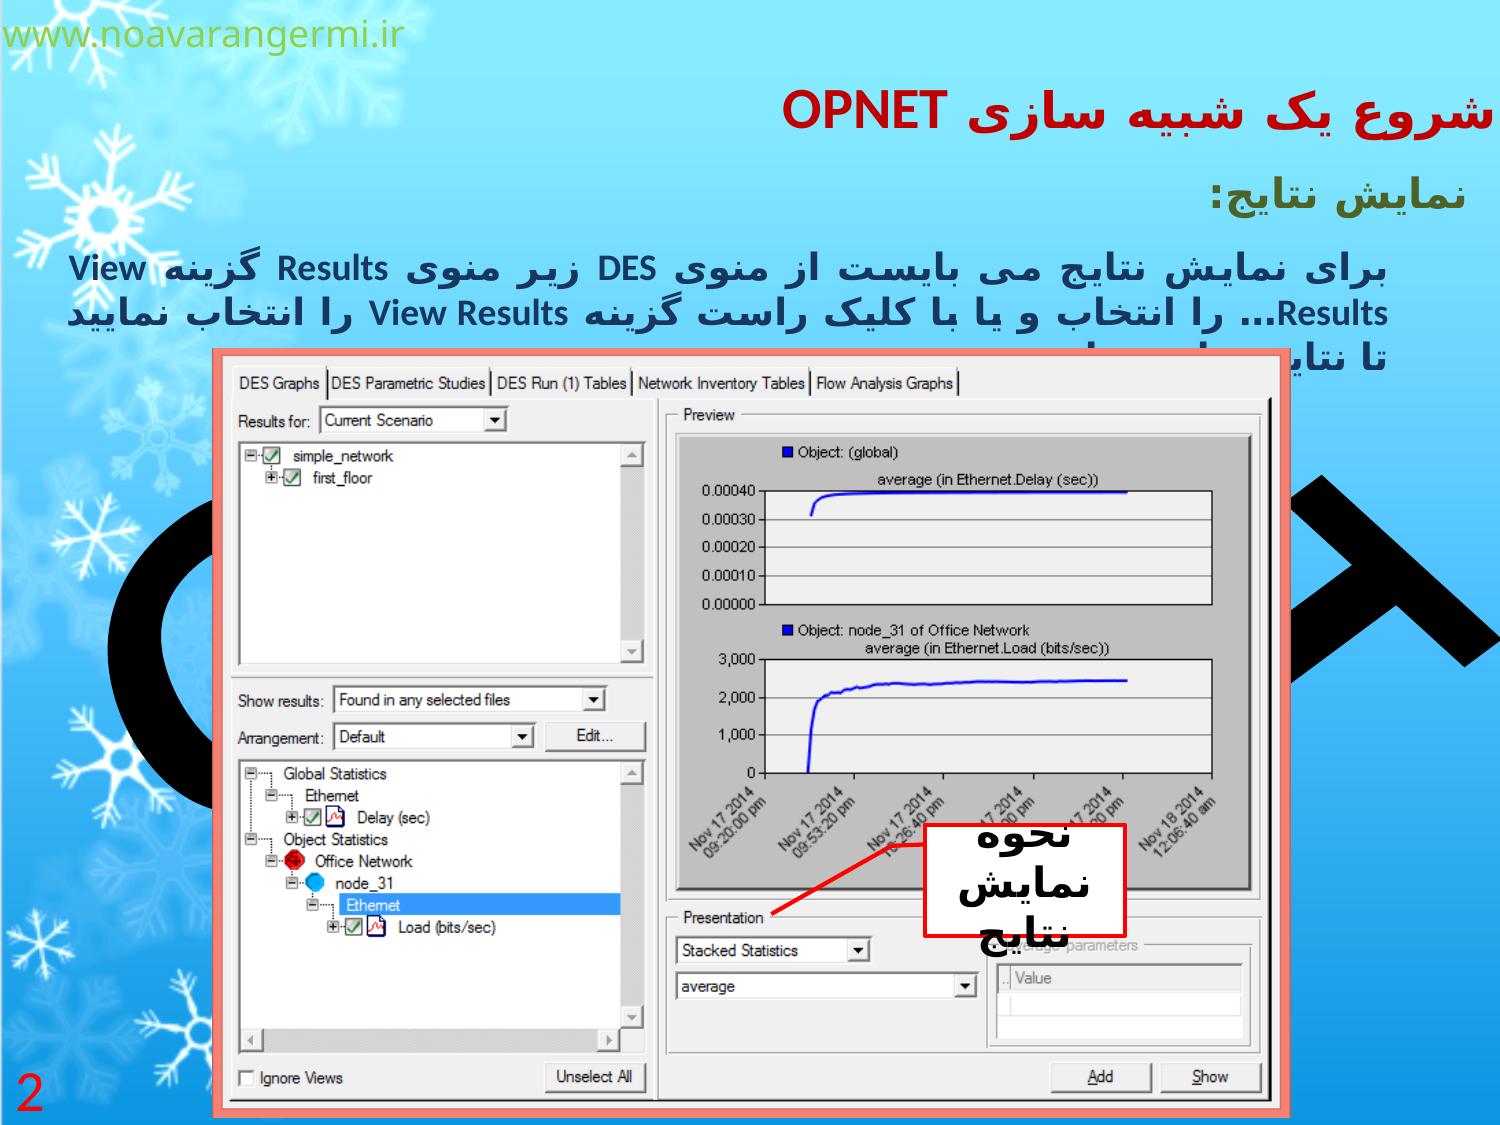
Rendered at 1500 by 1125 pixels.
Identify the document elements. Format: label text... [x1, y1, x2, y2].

picture [0, 0, 1500, 1125]
text_box شروع یک شبیه سازی OPNET نمایش نتایج: [767, 62, 1500, 225]
slide_number 27 [0, 1057, 80, 1118]
text_box برای نمایش نتایج می بایست از منوی DES زیر منوی Results گزینه View Results… را انتخاب و یا با کلیک راست گزینه View Results را انتخاب نمایید تا نتایج نمایش داده شود. [50, 235, 1404, 386]
text_box www.noavarangermi.ir [0, 10, 425, 62]
